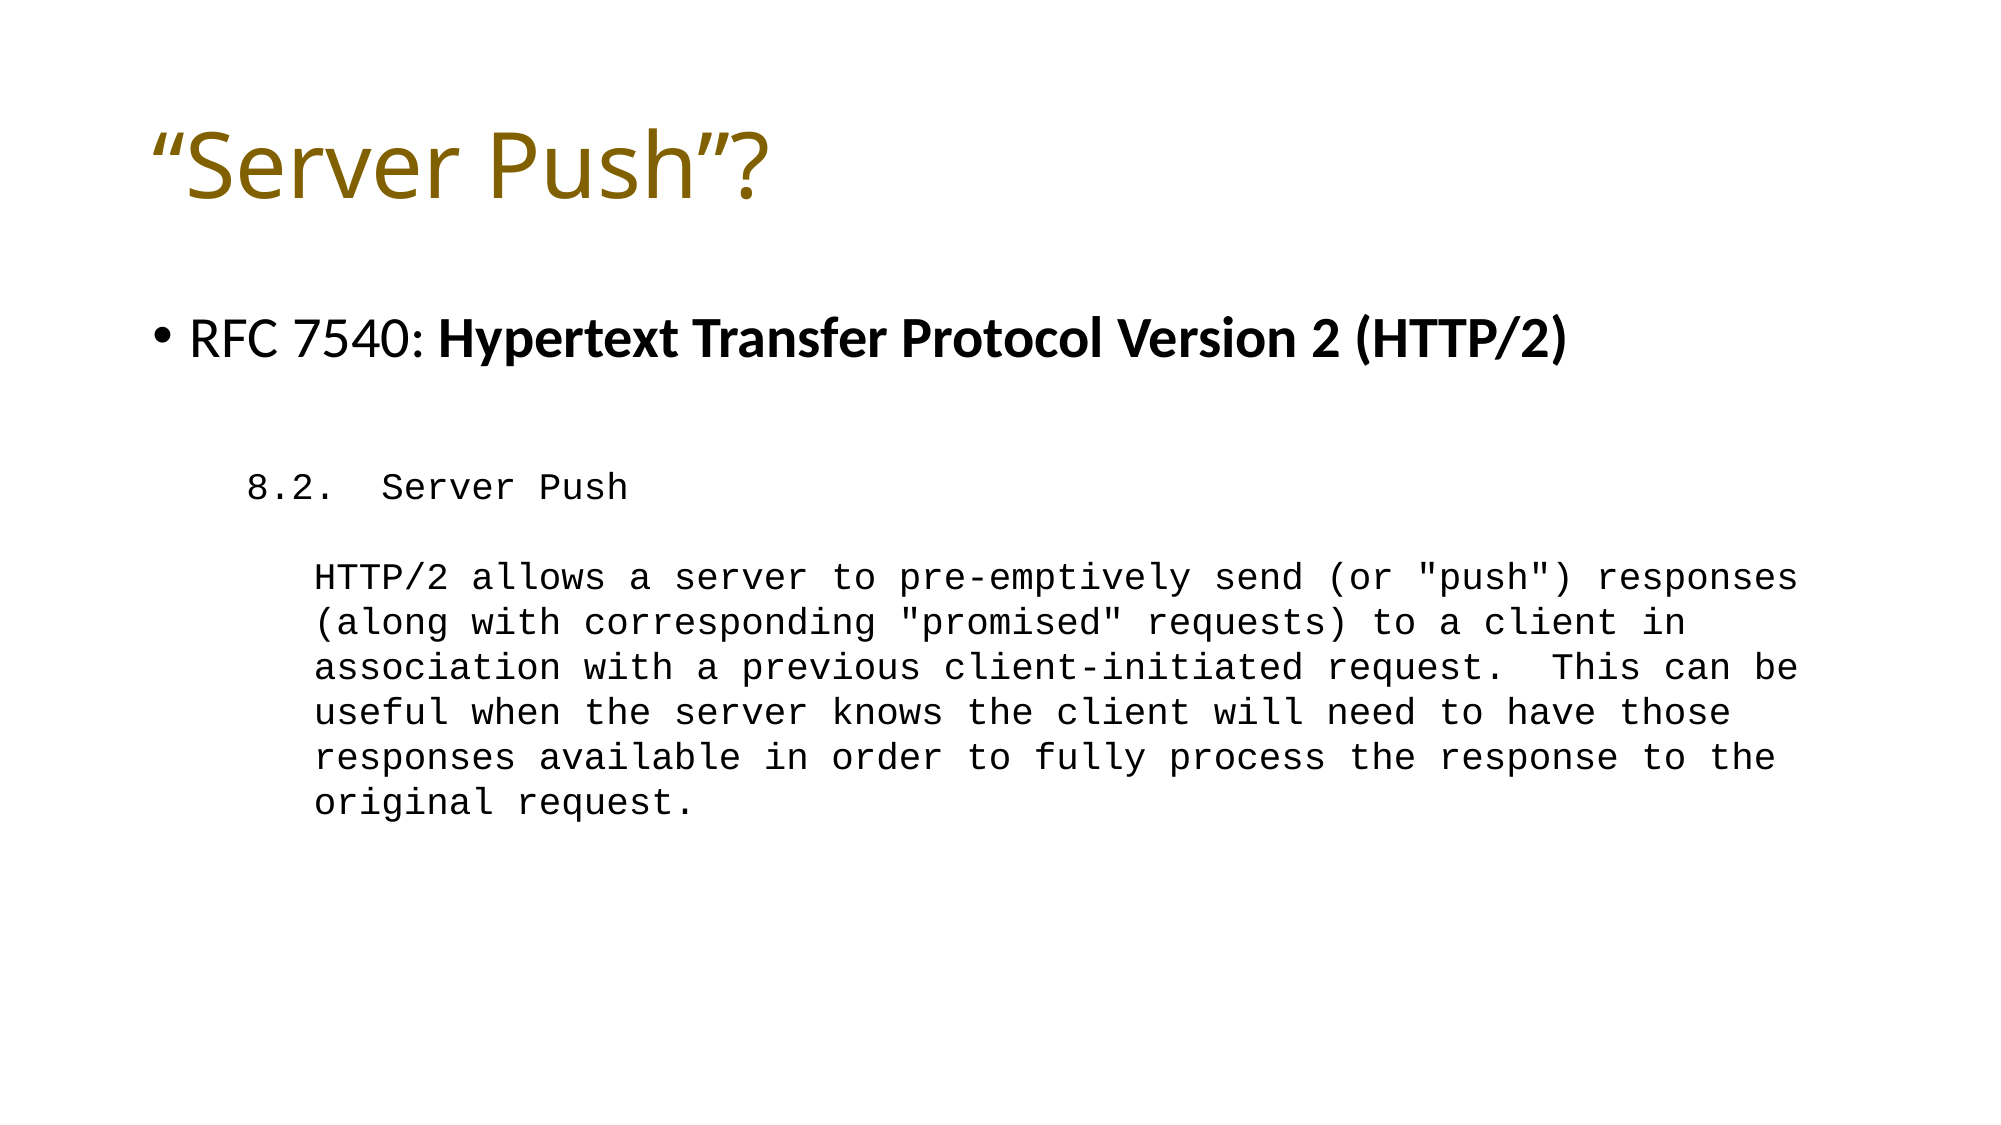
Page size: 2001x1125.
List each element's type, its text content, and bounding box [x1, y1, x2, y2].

text_box 8.2. Server Push HTTP/2 allows a server to pre-emptively send (or "push") responses (along with corresponding "promised" requests) to a client in association with a previous client-initiated request. This can be useful when the server knows the client will need to have those responses available in order to fully process the response to the original request. [231, 454, 1847, 830]
list RFC 7540: Hypertext Transfer Protocol Version 2 (HTTP/2) [137, 299, 1863, 416]
title “Server Push”? [137, 59, 1863, 278]
